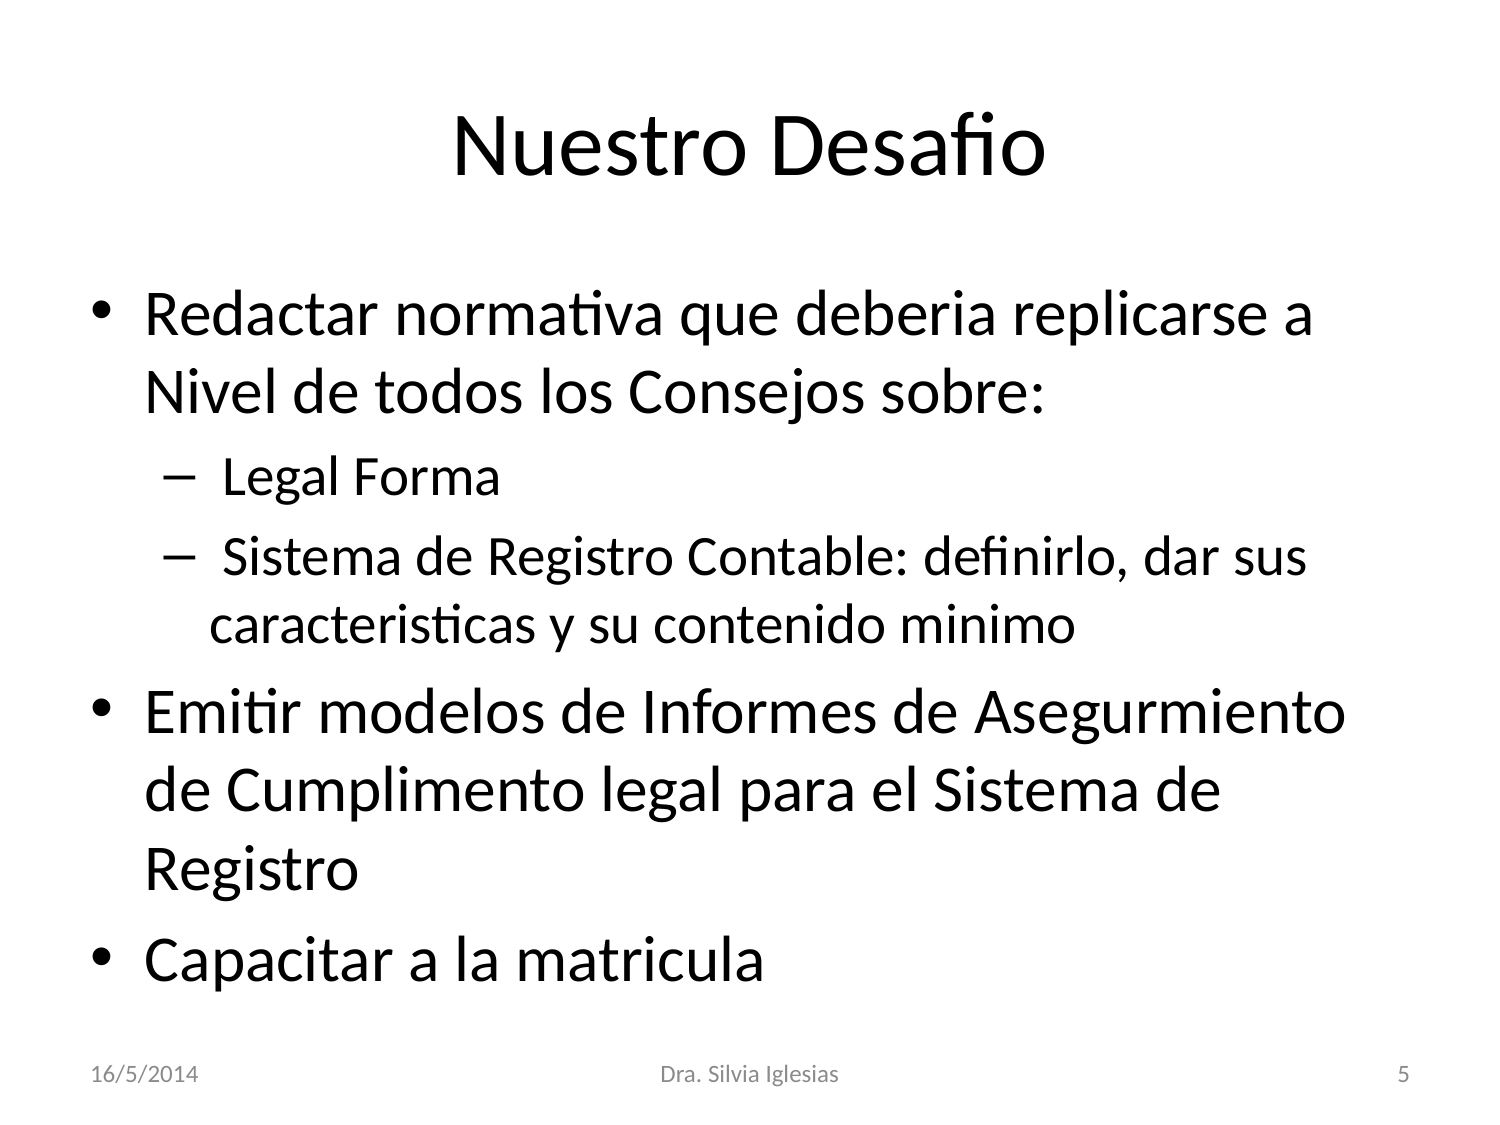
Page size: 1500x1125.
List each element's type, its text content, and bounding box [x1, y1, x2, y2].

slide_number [75, 1042, 425, 1103]
title Nuestro Desafio [75, 45, 1425, 233]
slide_number 5 [1074, 1042, 1425, 1103]
footer Dra. Silvia Iglesias [512, 1042, 988, 1103]
list Redactar normativa que deberia replicarse a Nivel de todos los Consejos sobre: Legal Forma Sistema de Registro Contable: definirlo, dar sus caracteristicas y su contenido minimo Emitir modelos de Informes de Asegurmiento de Cumplimento legal para el Sistema de Registro Capacitar a la matricula [75, 262, 1425, 1005]
